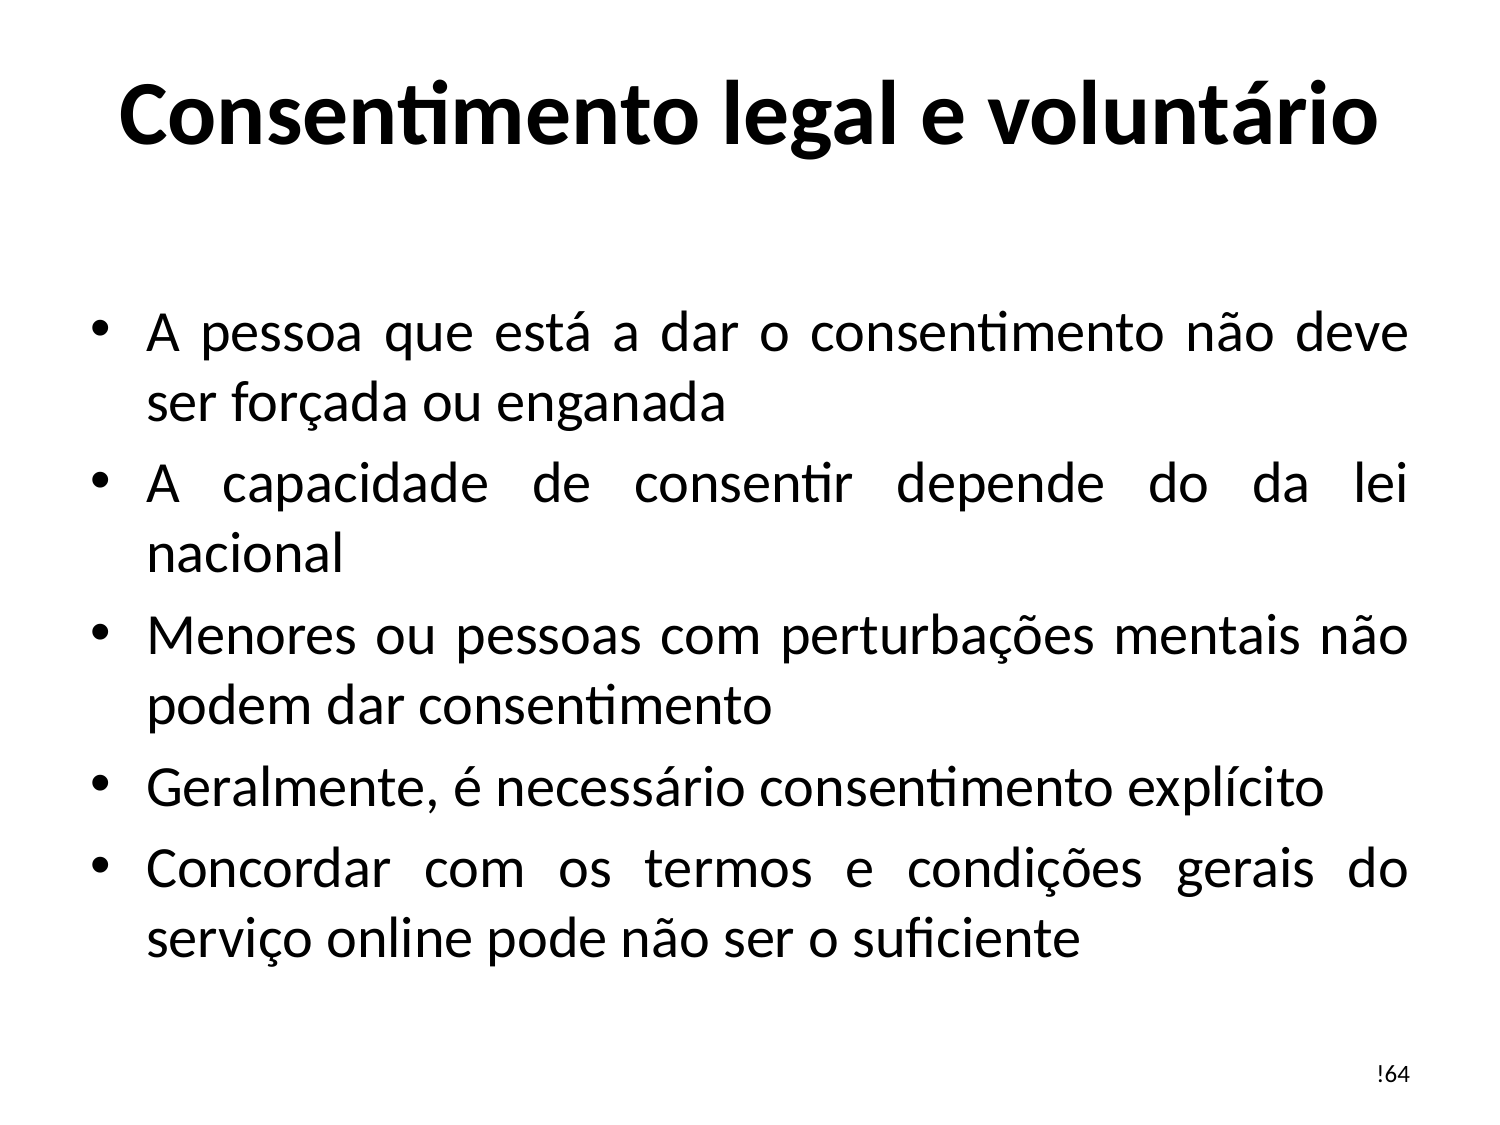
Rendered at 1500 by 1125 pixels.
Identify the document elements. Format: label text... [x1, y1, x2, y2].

list A pessoa que está a dar o consentimento não deve ser forçada ou enganada A capacidade de consentir depende do da lei nacional Menores ou pessoas com perturbações mentais não podem dar consentimento Geralmente, é necessário consentimento explícito Concordar com os termos e condições gerais do serviço online pode não ser o suficiente [75, 285, 1425, 1028]
title Consentimento legal e voluntário [75, 45, 1425, 233]
slide_number !64 [1074, 1042, 1425, 1103]
